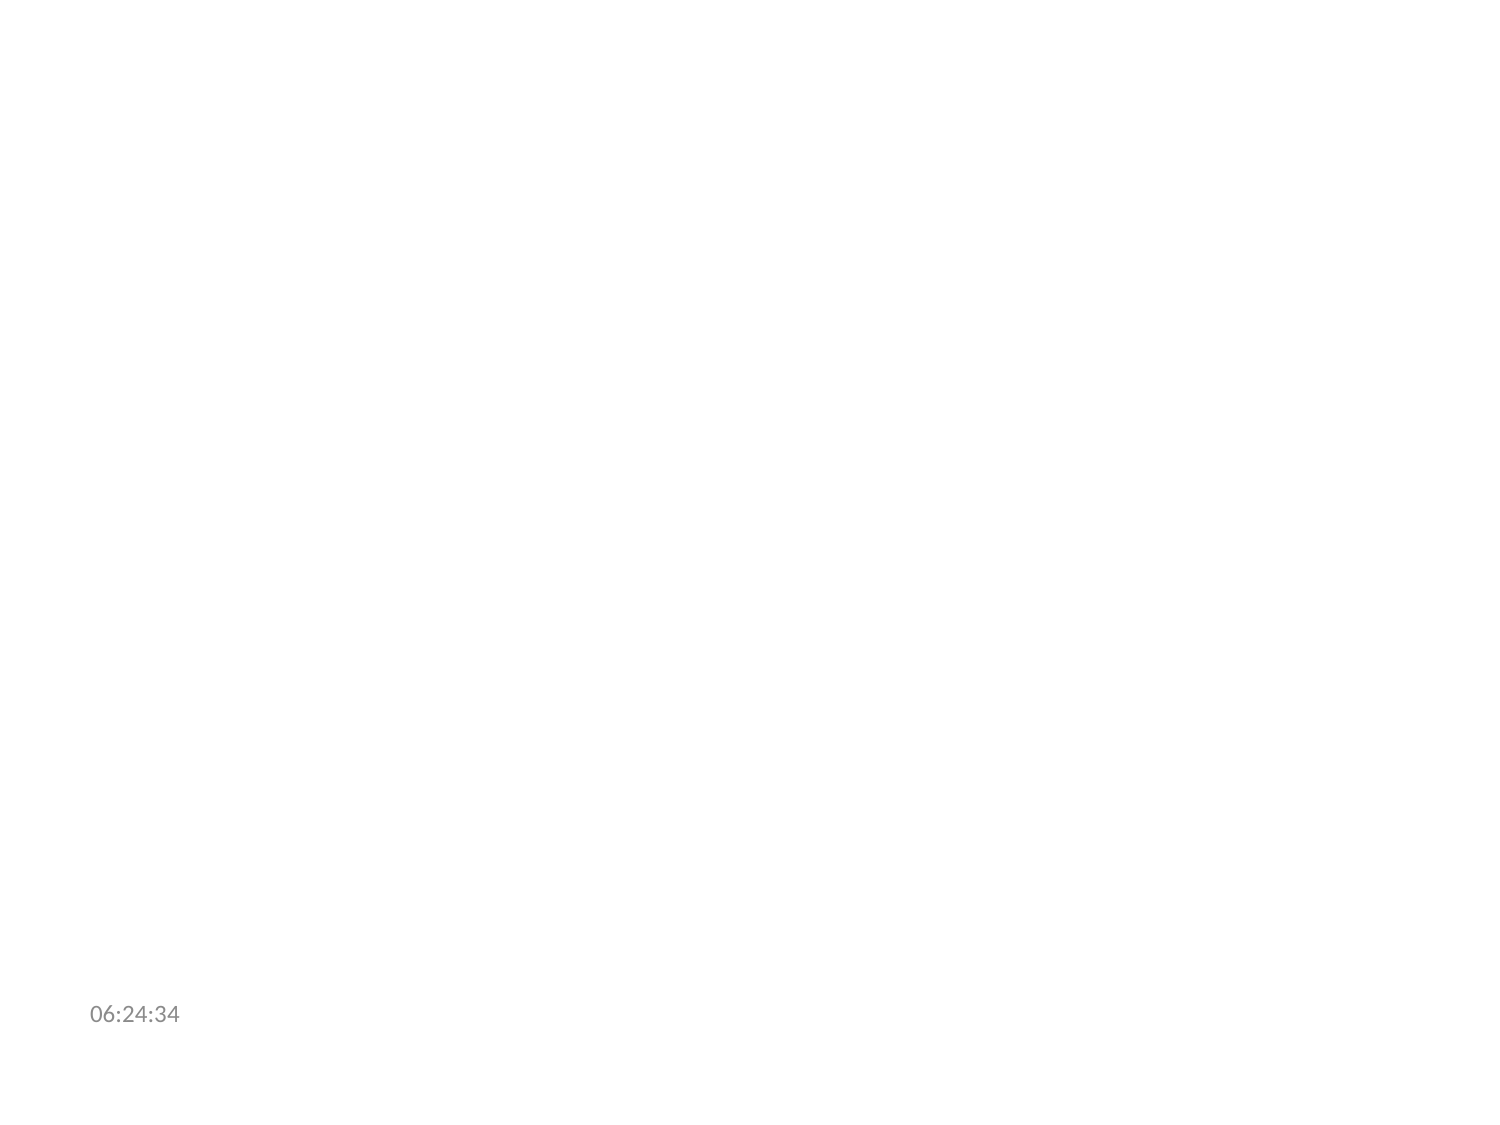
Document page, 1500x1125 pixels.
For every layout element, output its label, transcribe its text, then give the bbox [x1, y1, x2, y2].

text_box 15:35:09 [75, 982, 425, 1043]
